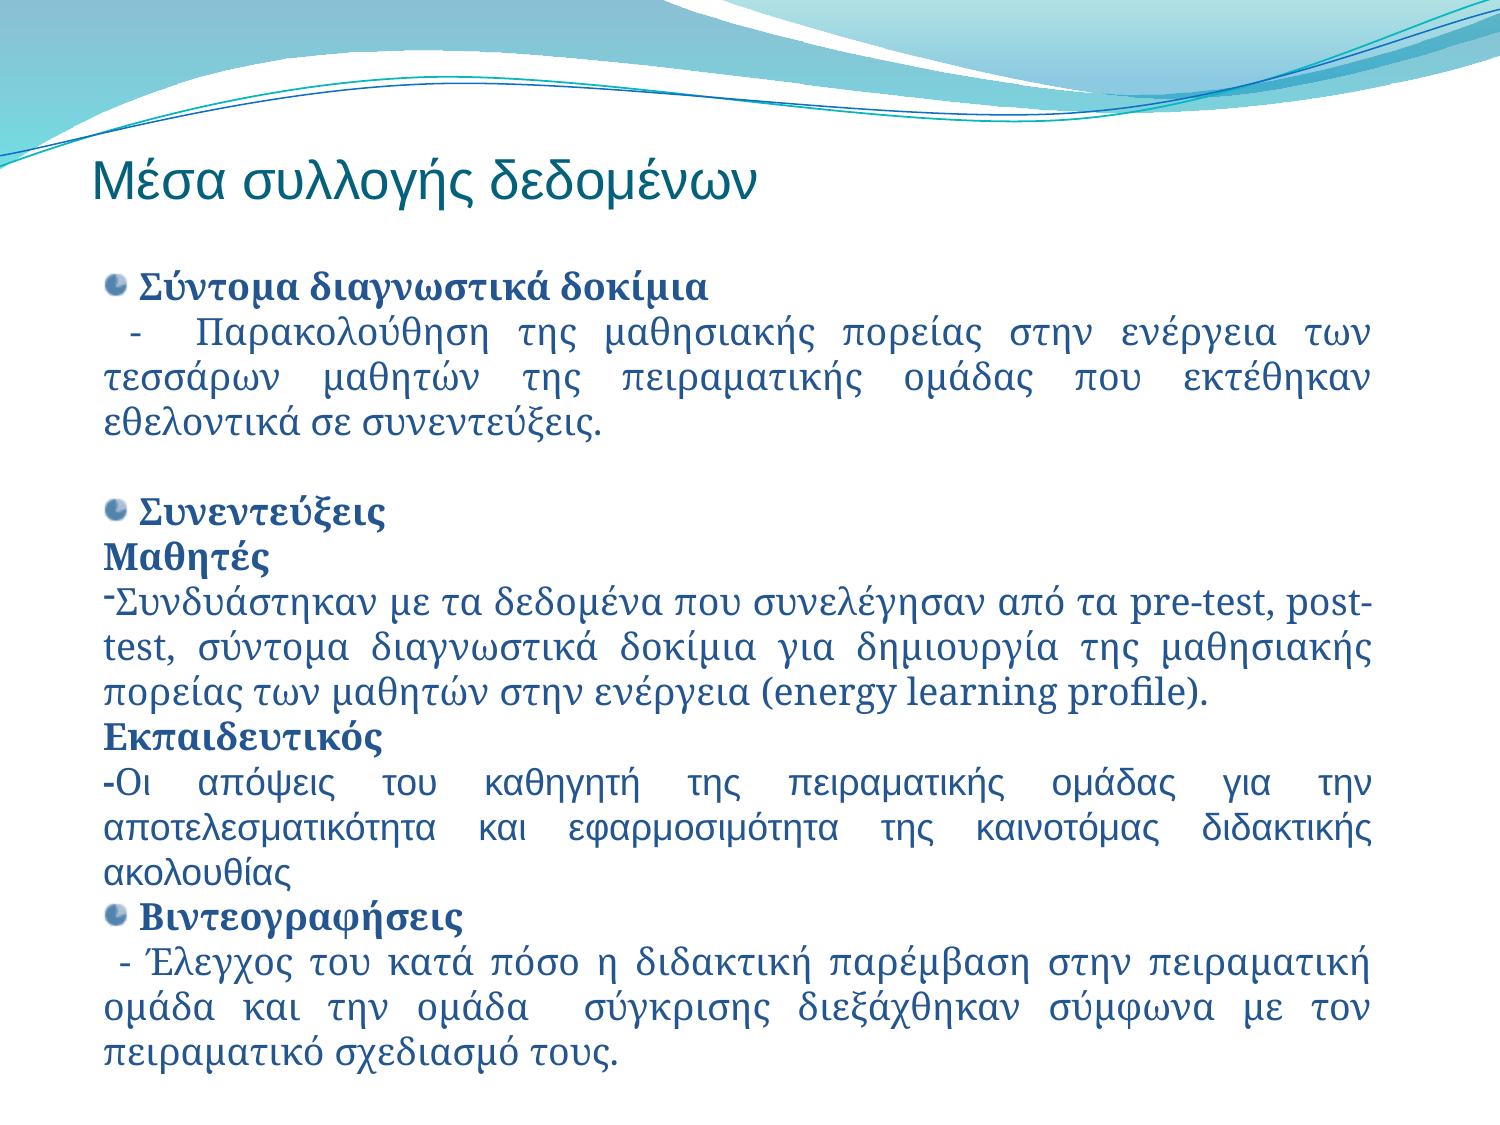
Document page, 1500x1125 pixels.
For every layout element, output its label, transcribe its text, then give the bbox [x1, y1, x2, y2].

picture [103, 497, 130, 524]
text_box Σύντομα διαγνωστικά δοκίμια - Παρακολούθηση της μαθησιακής πορείας στην ενέργεια των τεσσάρων μαθητών της πειραματικής ομάδας που εκτέθηκαν εθελοντικά σε συνεντεύξεις. Συνεντεύξεις Μαθητές Συνδυάστηκαν με τα δεδομένα που συνελέγησαν από τα pre-test, post-test, σύντομα διαγνωστικά δοκίμια για δημιουργία της μαθησιακής πορείας των μαθητών στην ενέργεια (energy learning profile). Εκπαιδευτικός -Οι απόψεις του καθηγητή της πειραματικής ομάδας για την αποτελεσματικότητα και εφαρμοσιμότητα της καινοτόμας διδακτικής ακολουθίας Βιντεογραφήσεις - Έλεγχος του κατά πόσο η διδακτική παρέμβαση στην πειραματική ομάδα και την ομάδα σύγκρισης διεξάχθηκαν σύμφωνα με τον πειραματικό σχεδιασμό τους. [88, 255, 1388, 1125]
picture [103, 272, 130, 299]
text_box Μέσα συλλογής δεδομένων [76, 137, 1440, 219]
picture [103, 902, 130, 929]
